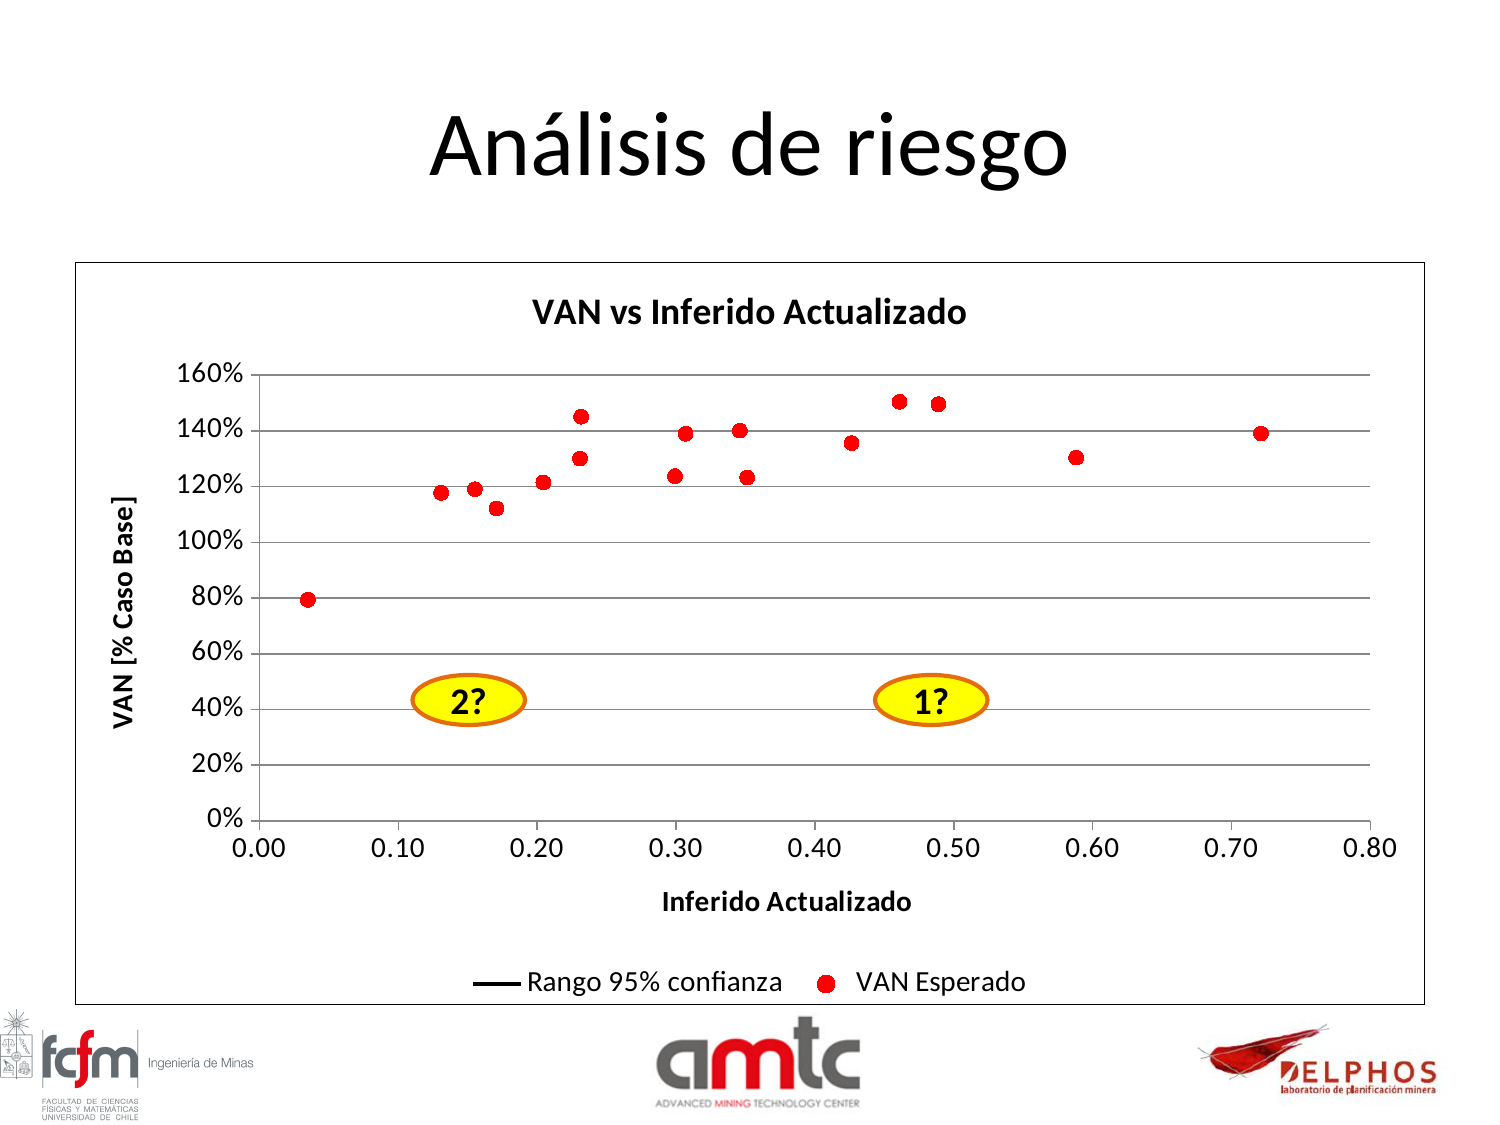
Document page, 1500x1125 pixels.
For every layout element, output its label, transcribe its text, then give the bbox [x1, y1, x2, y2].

picture [642, 1006, 876, 1125]
picture [1178, 1006, 1500, 1125]
title Análisis de riesgo [74, 44, 1426, 233]
picture [0, 1006, 254, 1125]
chart [74, 262, 1426, 1006]
